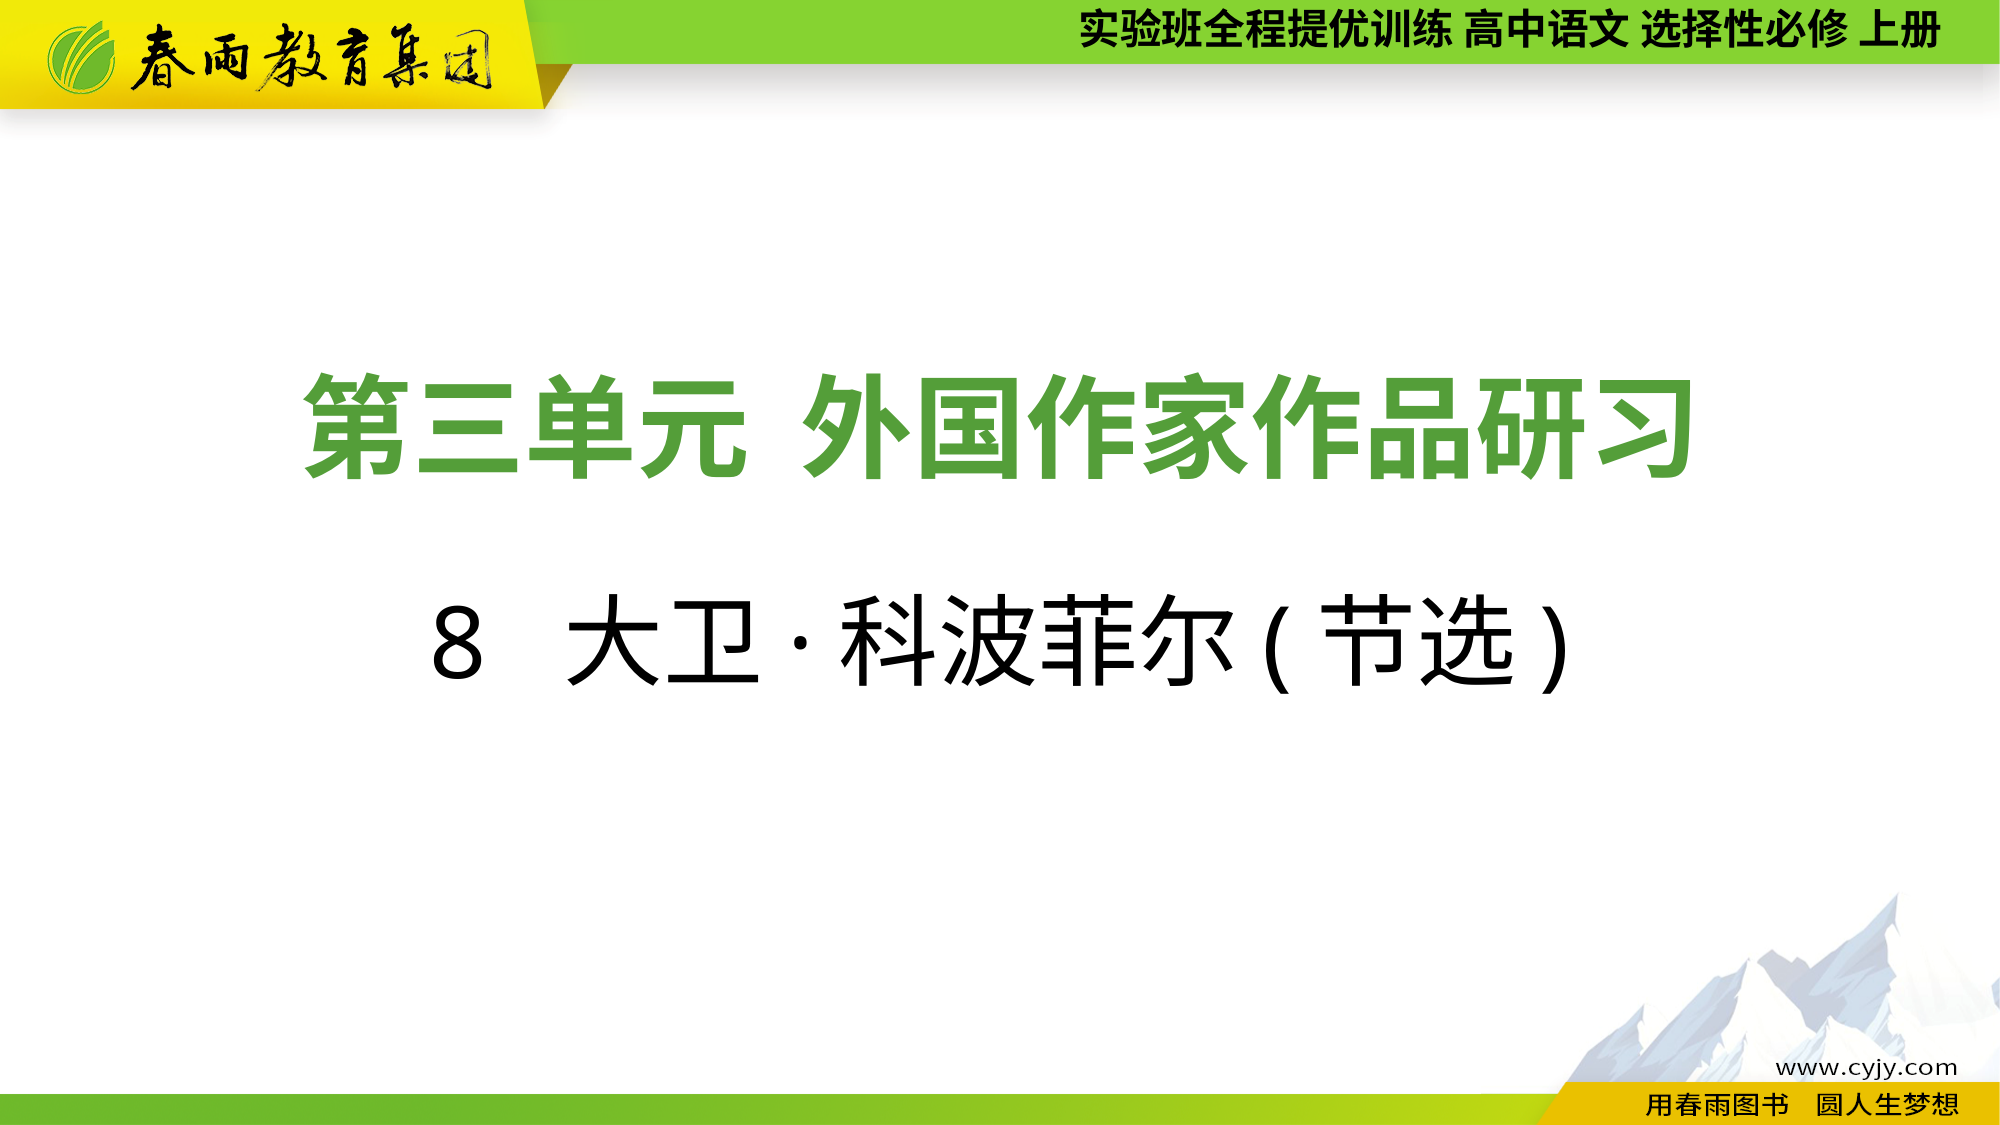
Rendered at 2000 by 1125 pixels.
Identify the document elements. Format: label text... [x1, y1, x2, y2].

text_box 第三单元 外国作家作品研习 [54, 282, 1946, 500]
text_box 8 大卫·科波菲尔(节选) [54, 511, 1946, 706]
picture [0, 0, 2000, 1125]
